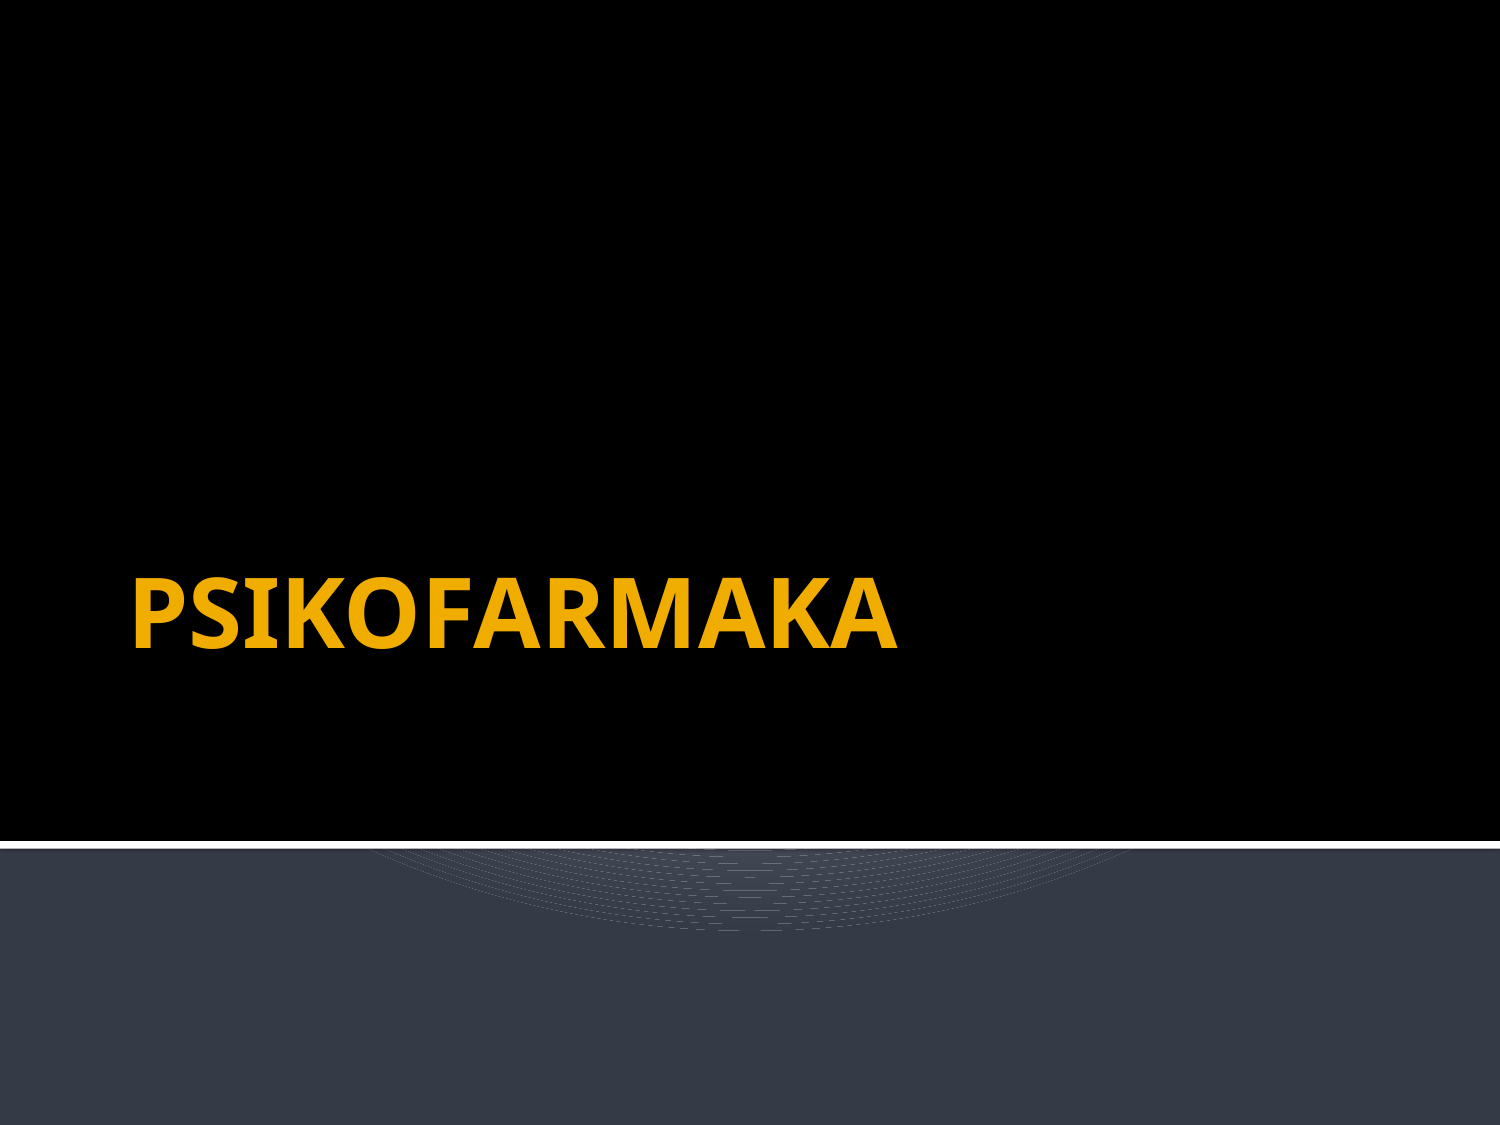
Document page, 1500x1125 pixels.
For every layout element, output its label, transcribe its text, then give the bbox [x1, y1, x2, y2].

title PSIKOFARMAKA [112, 550, 1438, 825]
